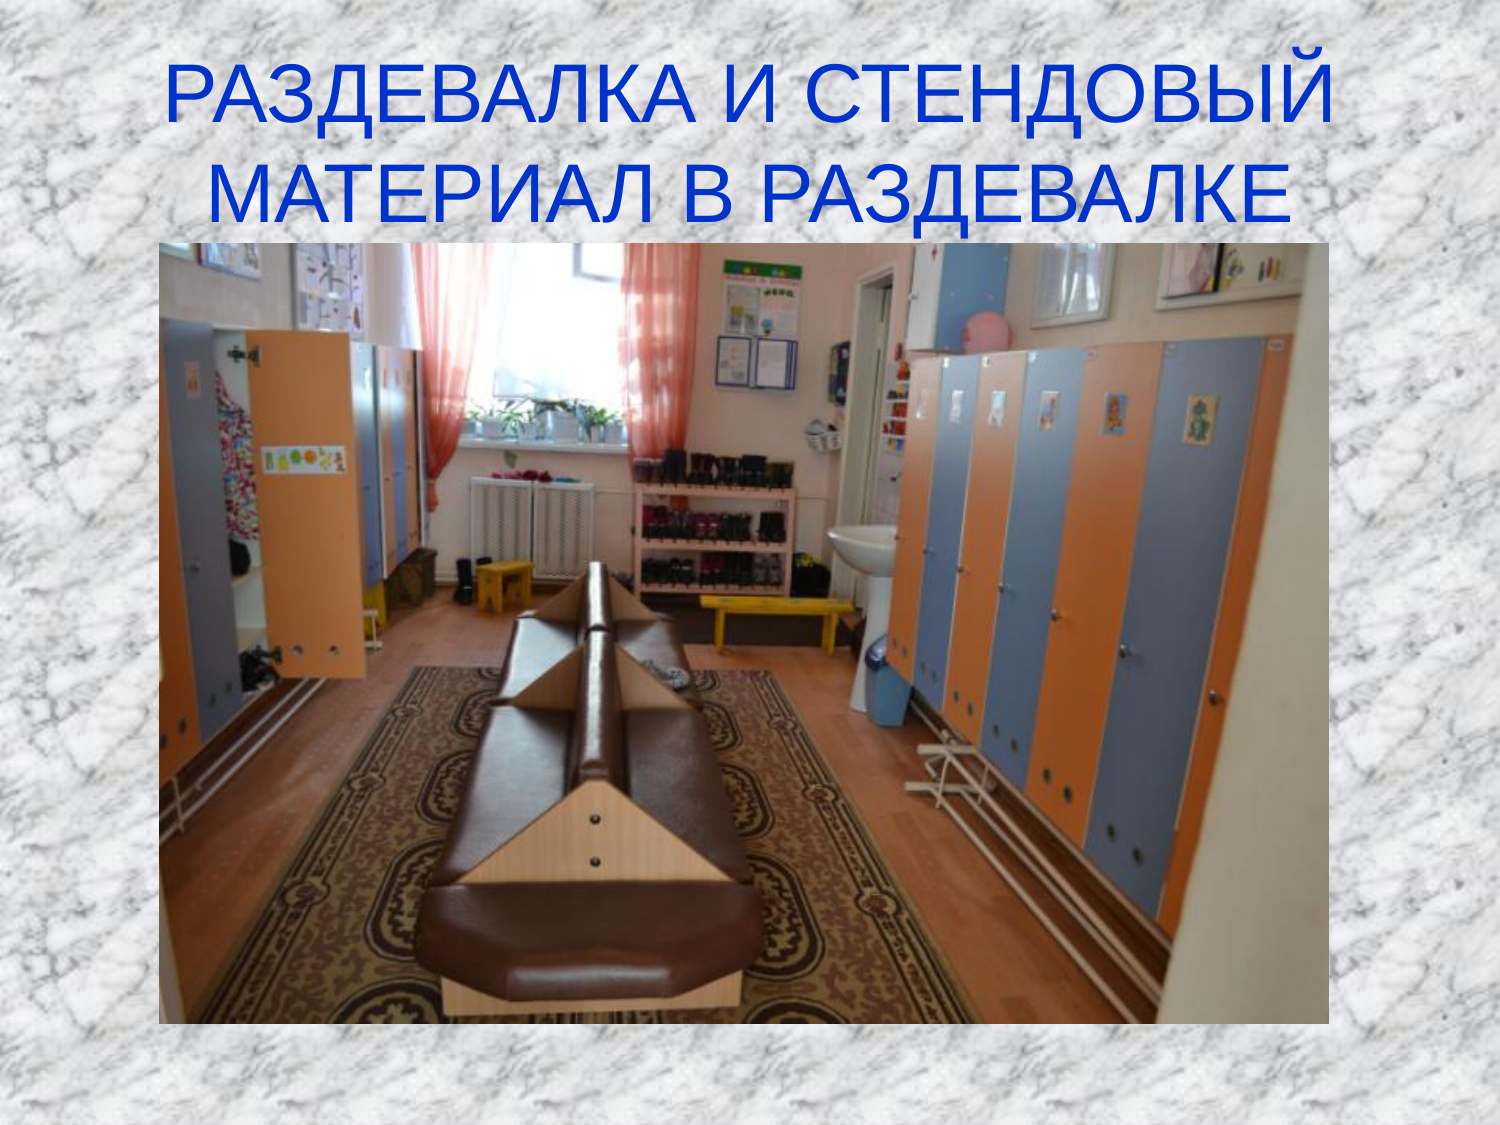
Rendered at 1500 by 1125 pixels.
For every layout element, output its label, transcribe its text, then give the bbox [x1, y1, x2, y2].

title РАЗДЕВАЛКА И СТЕНДОВЫЙ МАТЕРИАЛ В РАЗДЕВАЛКЕ [74, 44, 1426, 233]
picture [0, 0, 1500, 1125]
